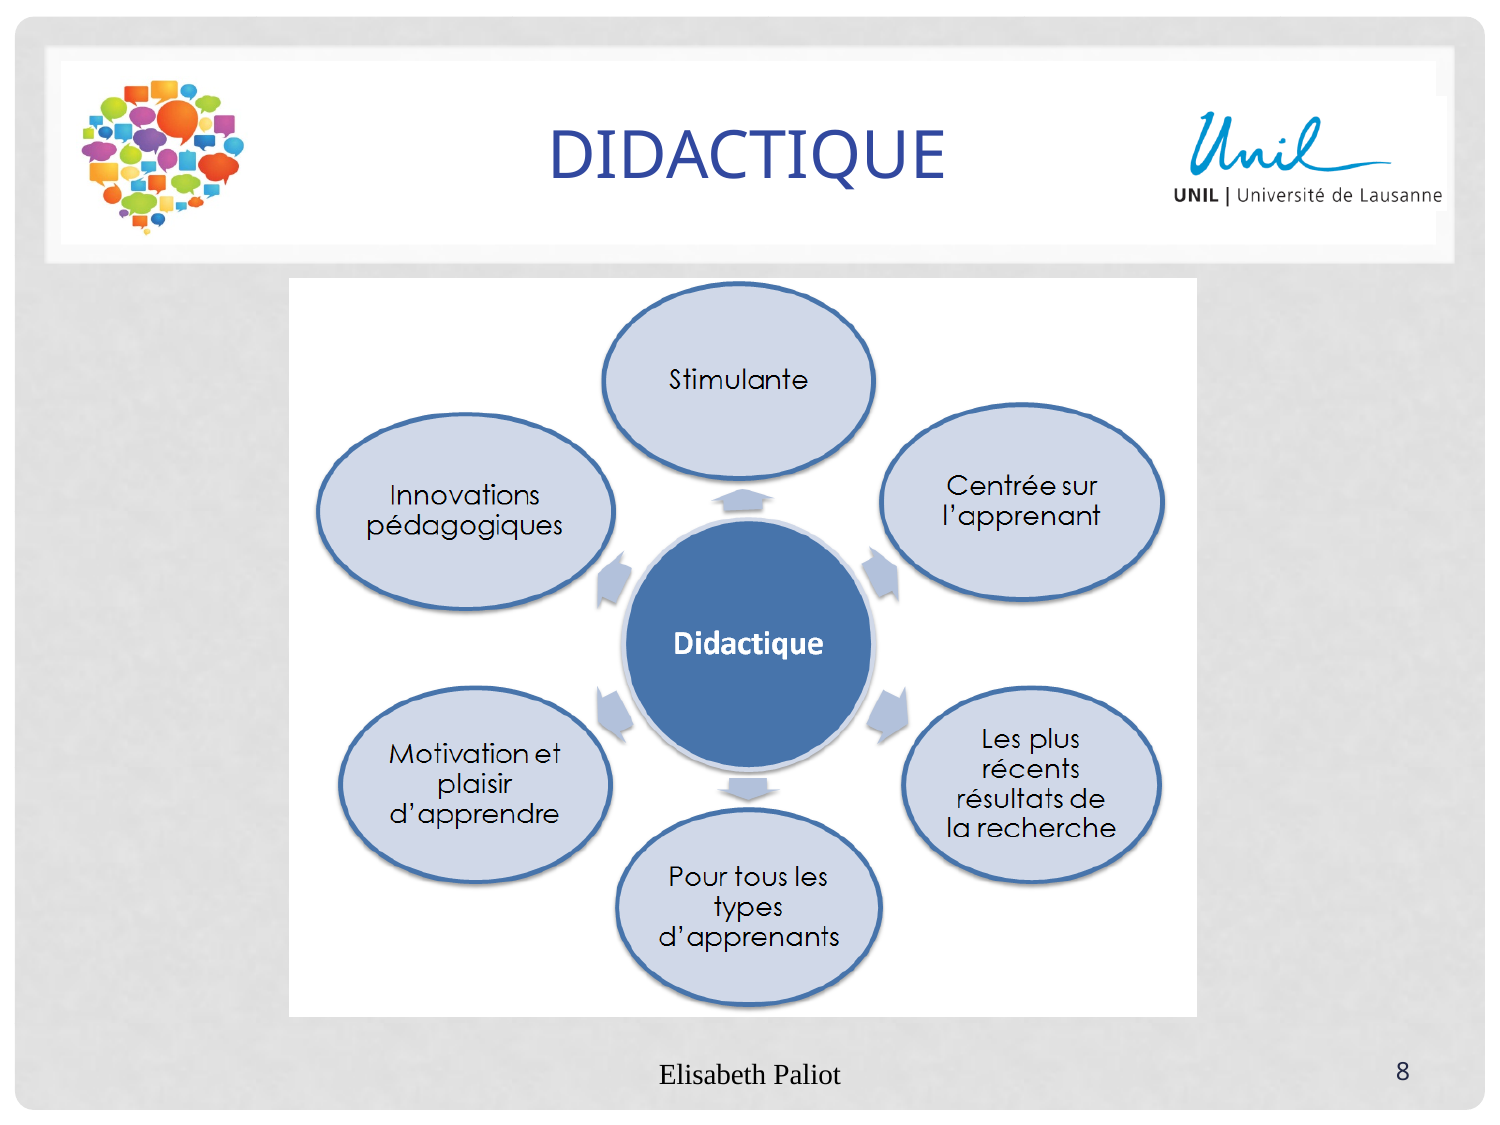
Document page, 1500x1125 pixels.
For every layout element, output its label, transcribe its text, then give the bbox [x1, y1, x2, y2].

slide_number 8 [1074, 1042, 1425, 1103]
picture [1151, 96, 1448, 211]
title Didactique [69, 66, 1425, 238]
footer Elisabeth Paliot [512, 1042, 988, 1103]
picture [76, 76, 249, 240]
picture [288, 278, 1197, 1017]
